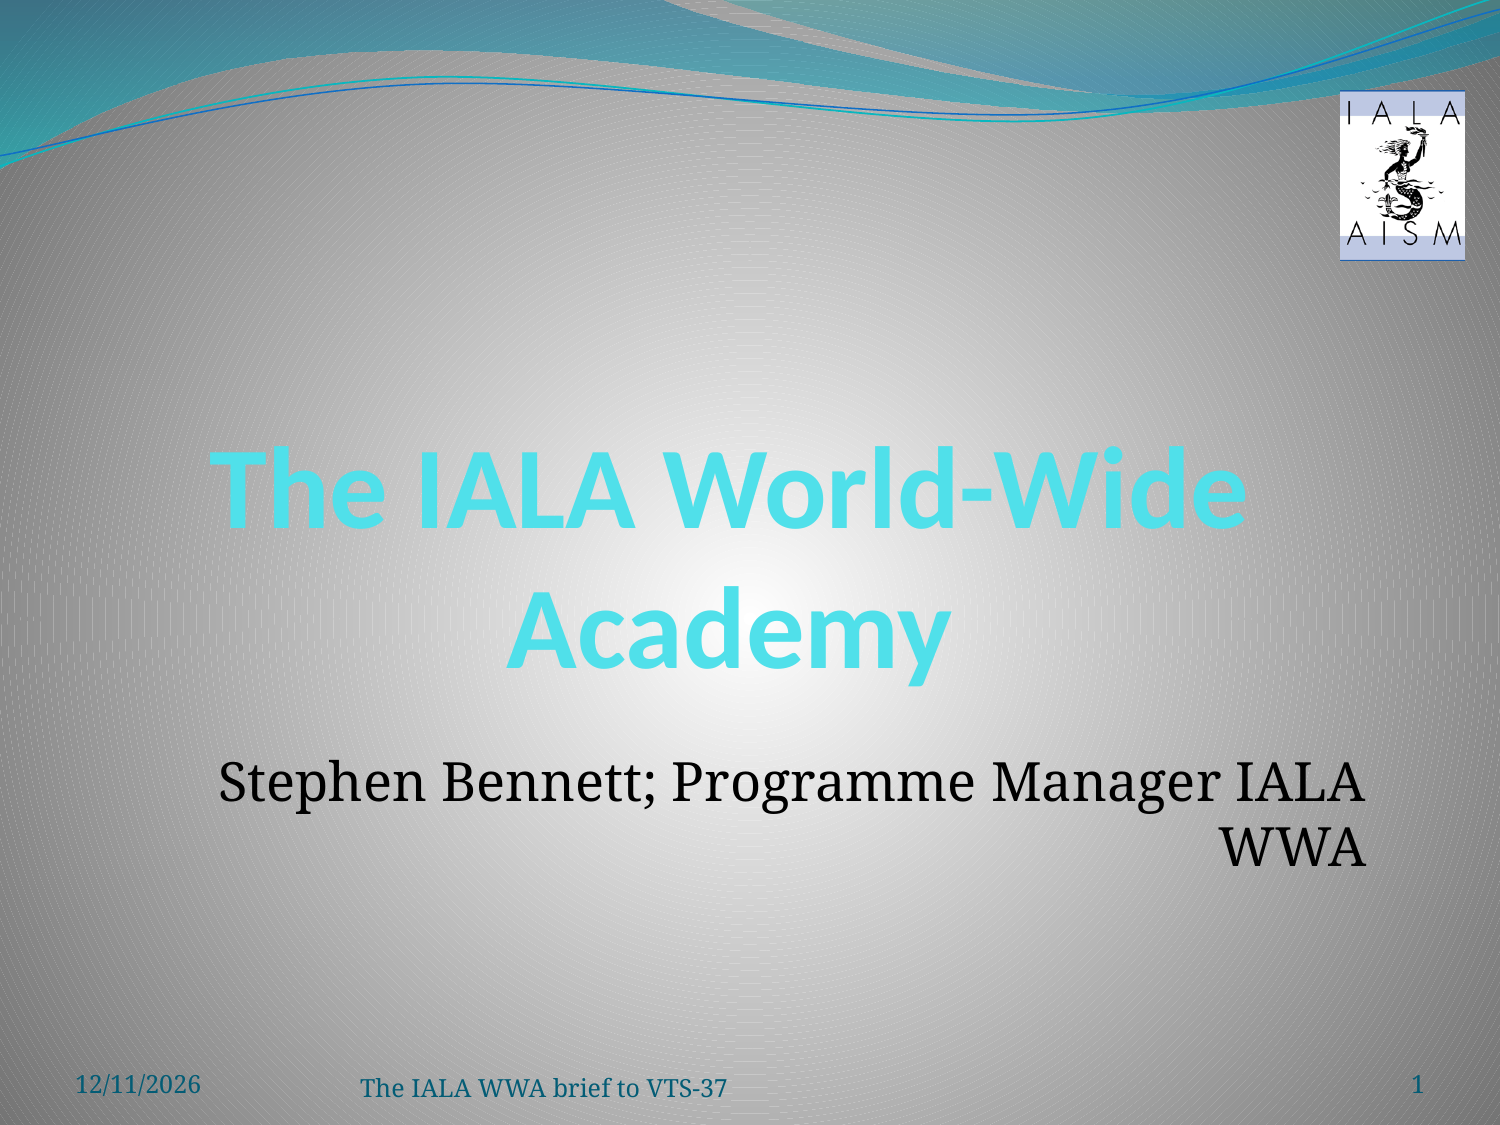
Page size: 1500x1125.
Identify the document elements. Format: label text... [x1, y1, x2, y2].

subtitle Stephen Bennett; Programme Manager IALA WWA [88, 739, 1377, 933]
footer The IALA WWA brief to VTS-37 [360, 1042, 1282, 1103]
picture [1340, 90, 1465, 261]
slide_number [75, 1042, 360, 1103]
title The IALA World-Wide Academy [87, 224, 1376, 693]
slide_number 1 [1299, 1042, 1425, 1103]
